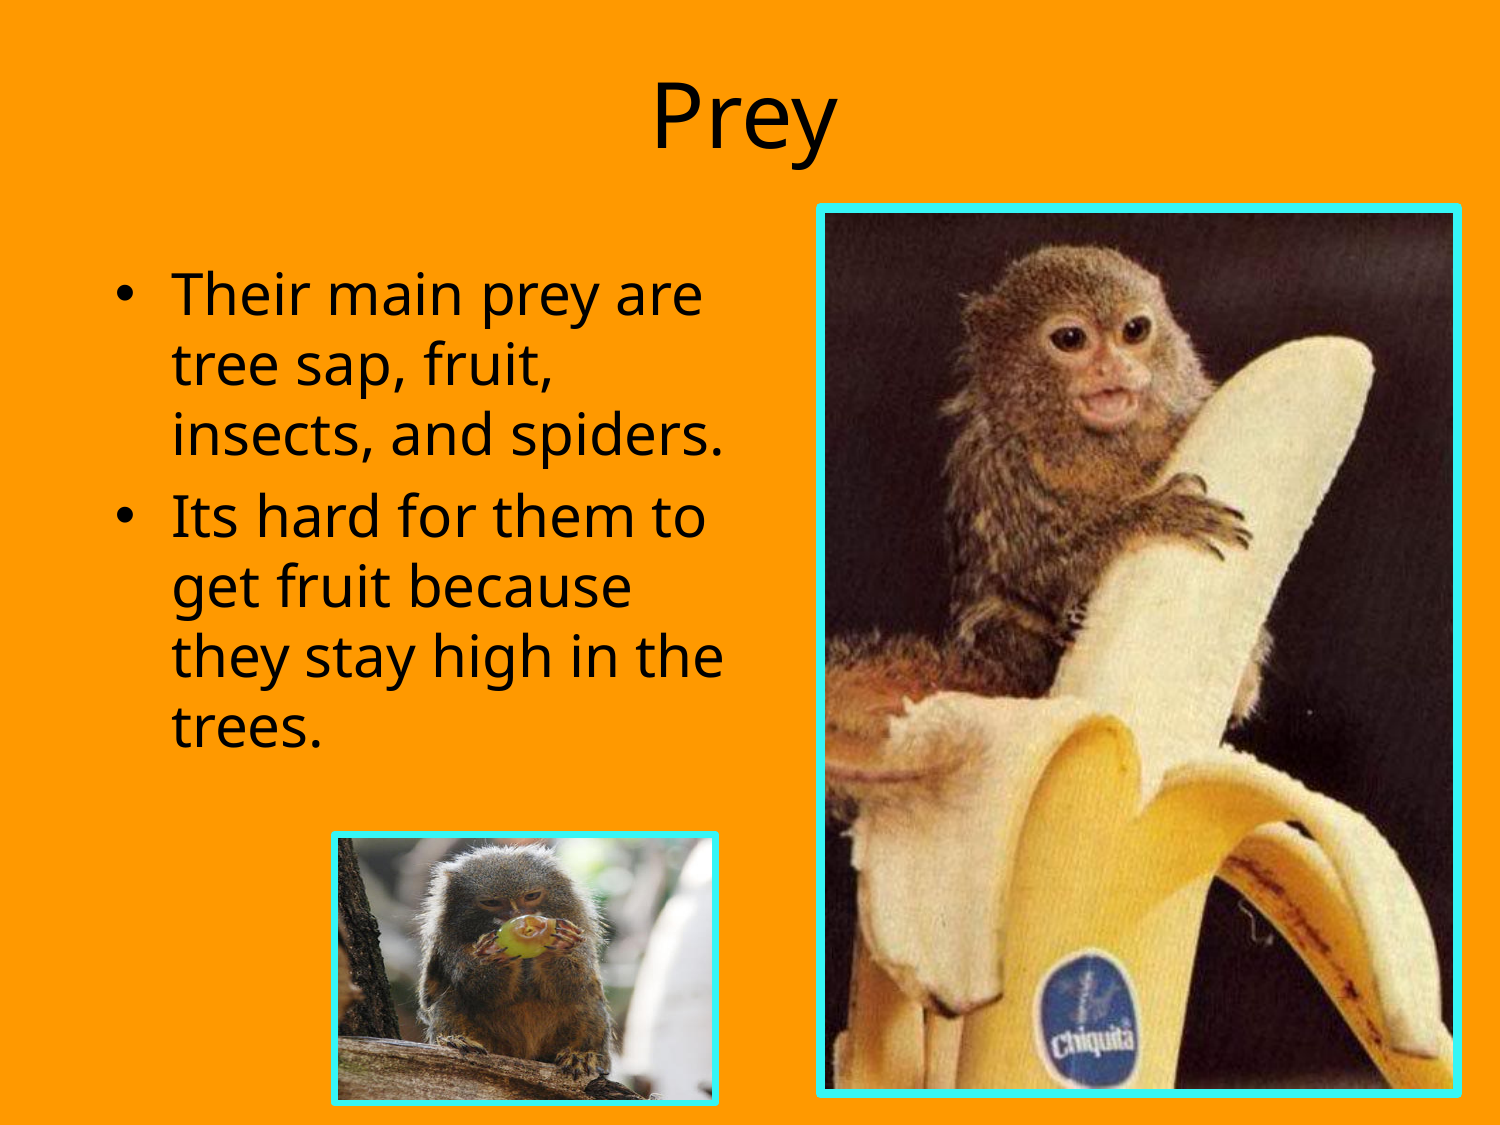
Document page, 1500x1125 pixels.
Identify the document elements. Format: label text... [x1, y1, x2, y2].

list Their main prey are tree sap, fruit, insects, and spiders. Its hard for them to get fruit because they stay high in the trees. [99, 249, 763, 1038]
text_box Prey [74, 49, 1413, 175]
title [75, 45, 1425, 233]
picture [824, 212, 1454, 1090]
picture [337, 837, 713, 1101]
